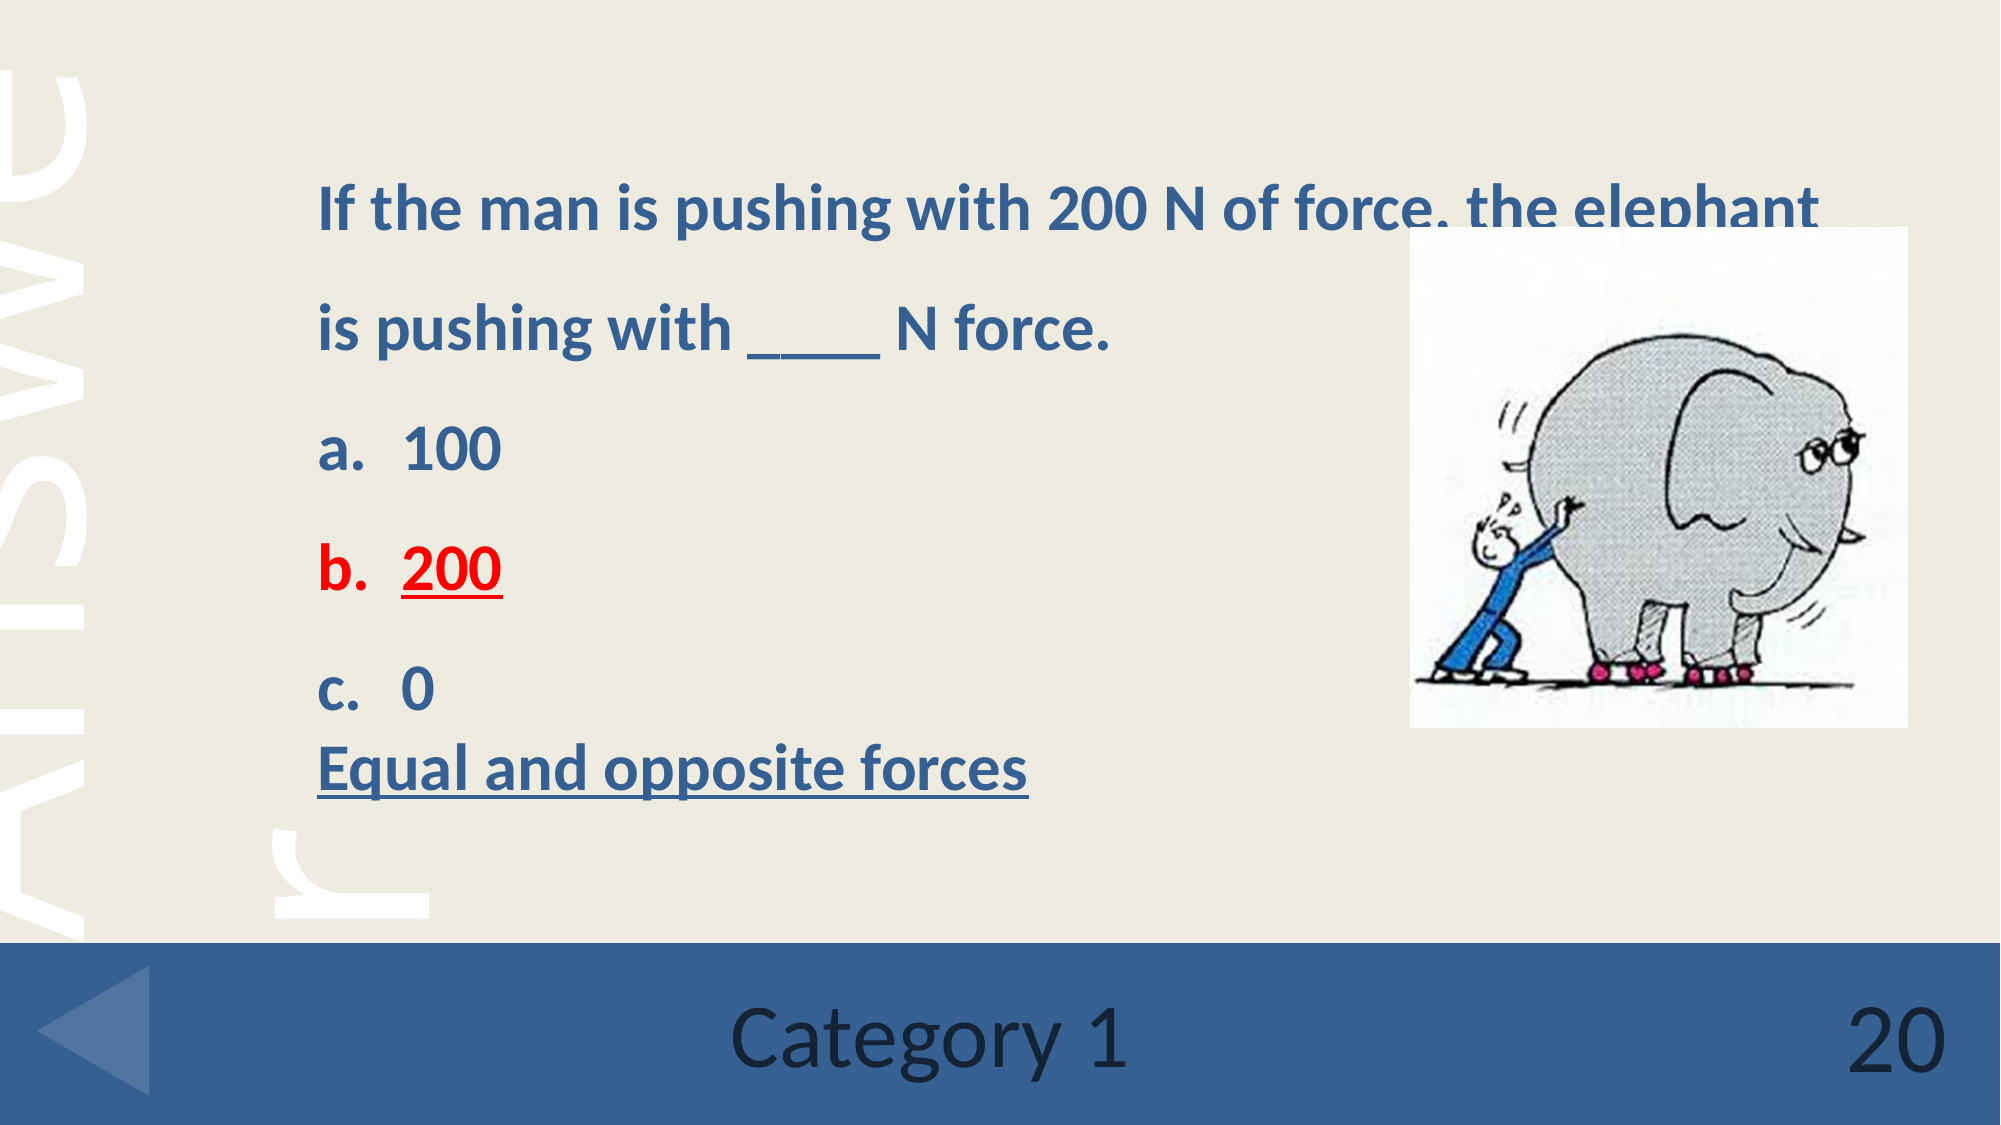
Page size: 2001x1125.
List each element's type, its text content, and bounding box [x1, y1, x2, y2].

list 20 [1831, 967, 1963, 1097]
title Category 1 [30, 937, 1831, 1125]
list If the man is pushing with 200 N of force, the elephant is pushing with ____ N force. 100 200 0 Equal and opposite forces [302, 134, 1866, 874]
picture [1409, 226, 1909, 728]
